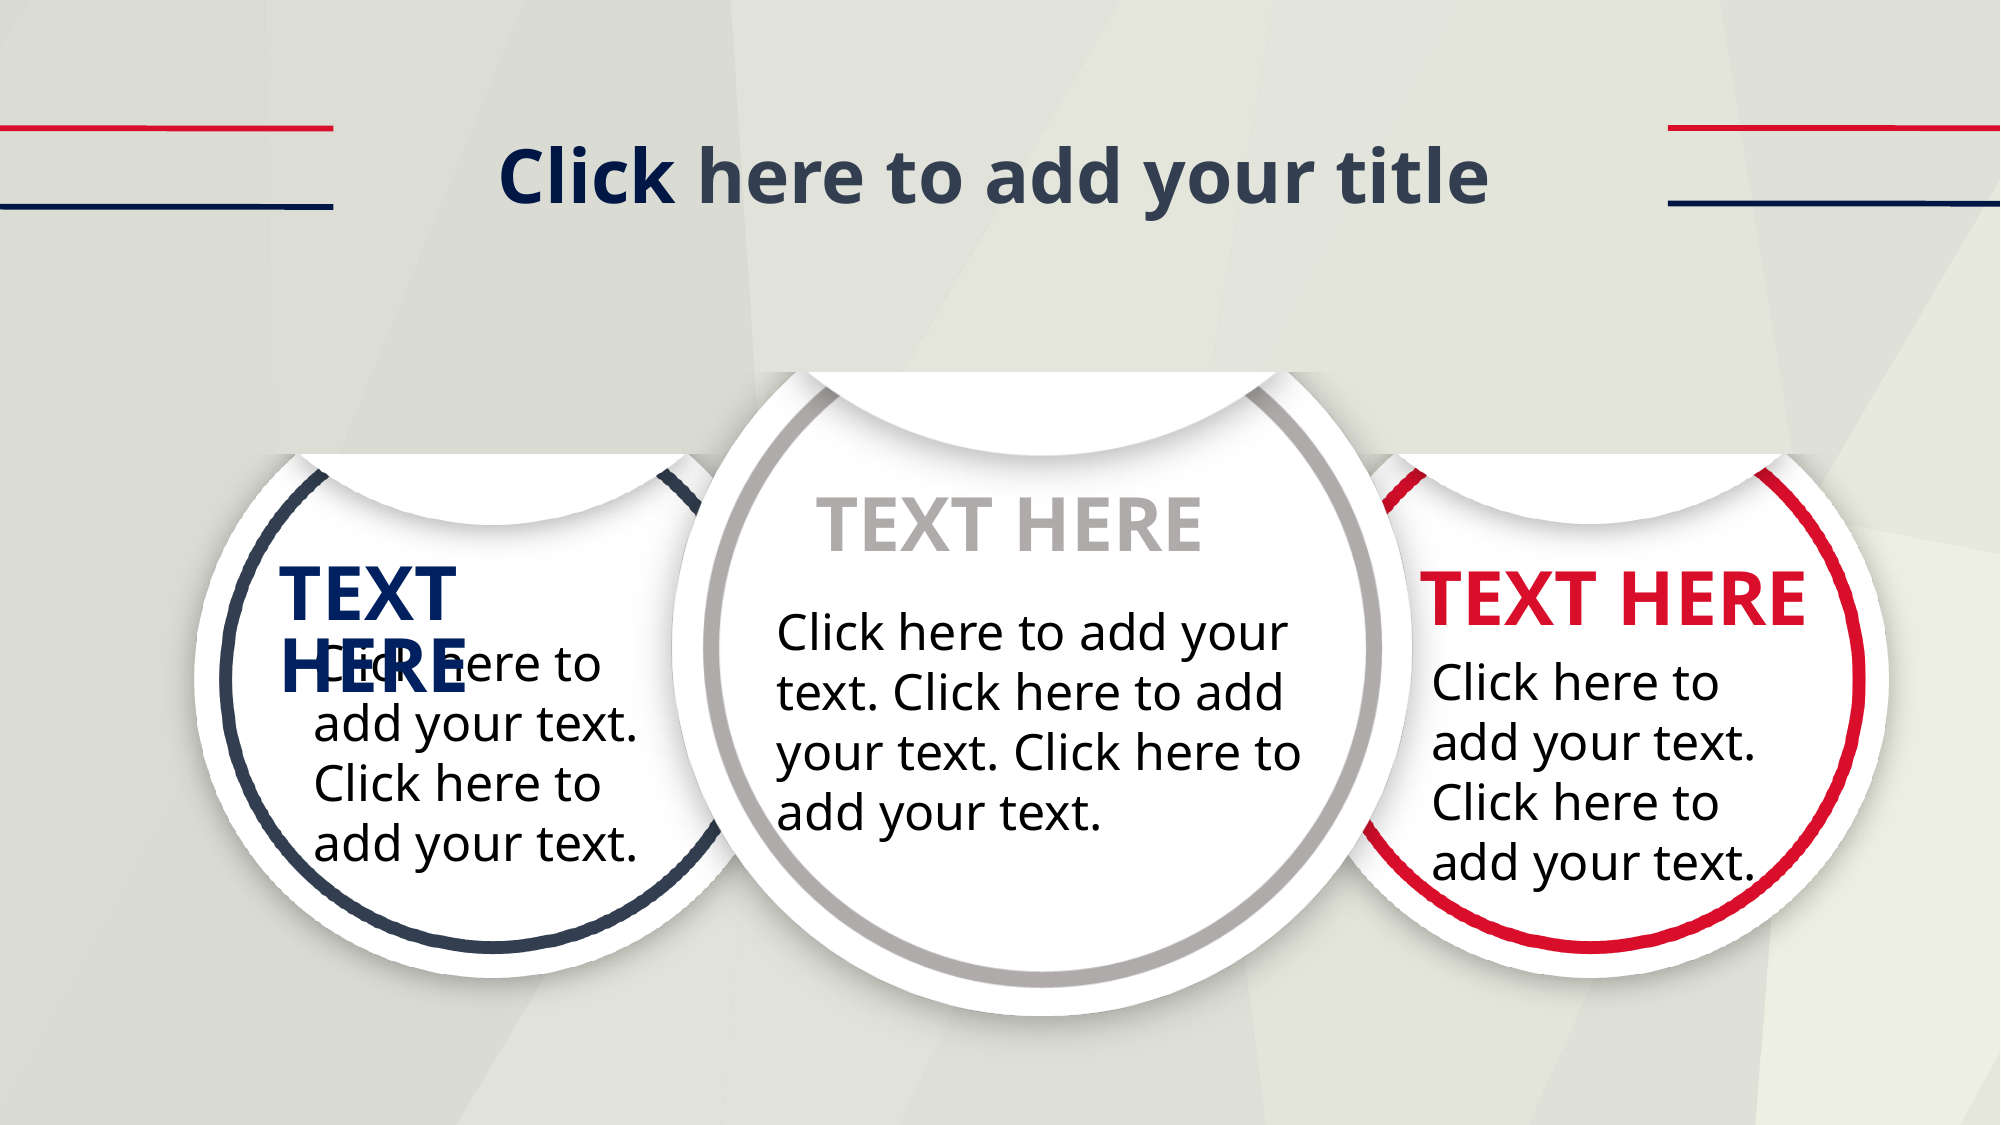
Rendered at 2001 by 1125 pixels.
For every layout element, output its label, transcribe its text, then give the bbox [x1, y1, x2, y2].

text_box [149, 454, 618, 1027]
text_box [618, 372, 1466, 1078]
text_box Click here to add your title [483, 121, 1507, 227]
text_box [1466, 454, 1932, 1027]
picture [0, 0, 2001, 1125]
